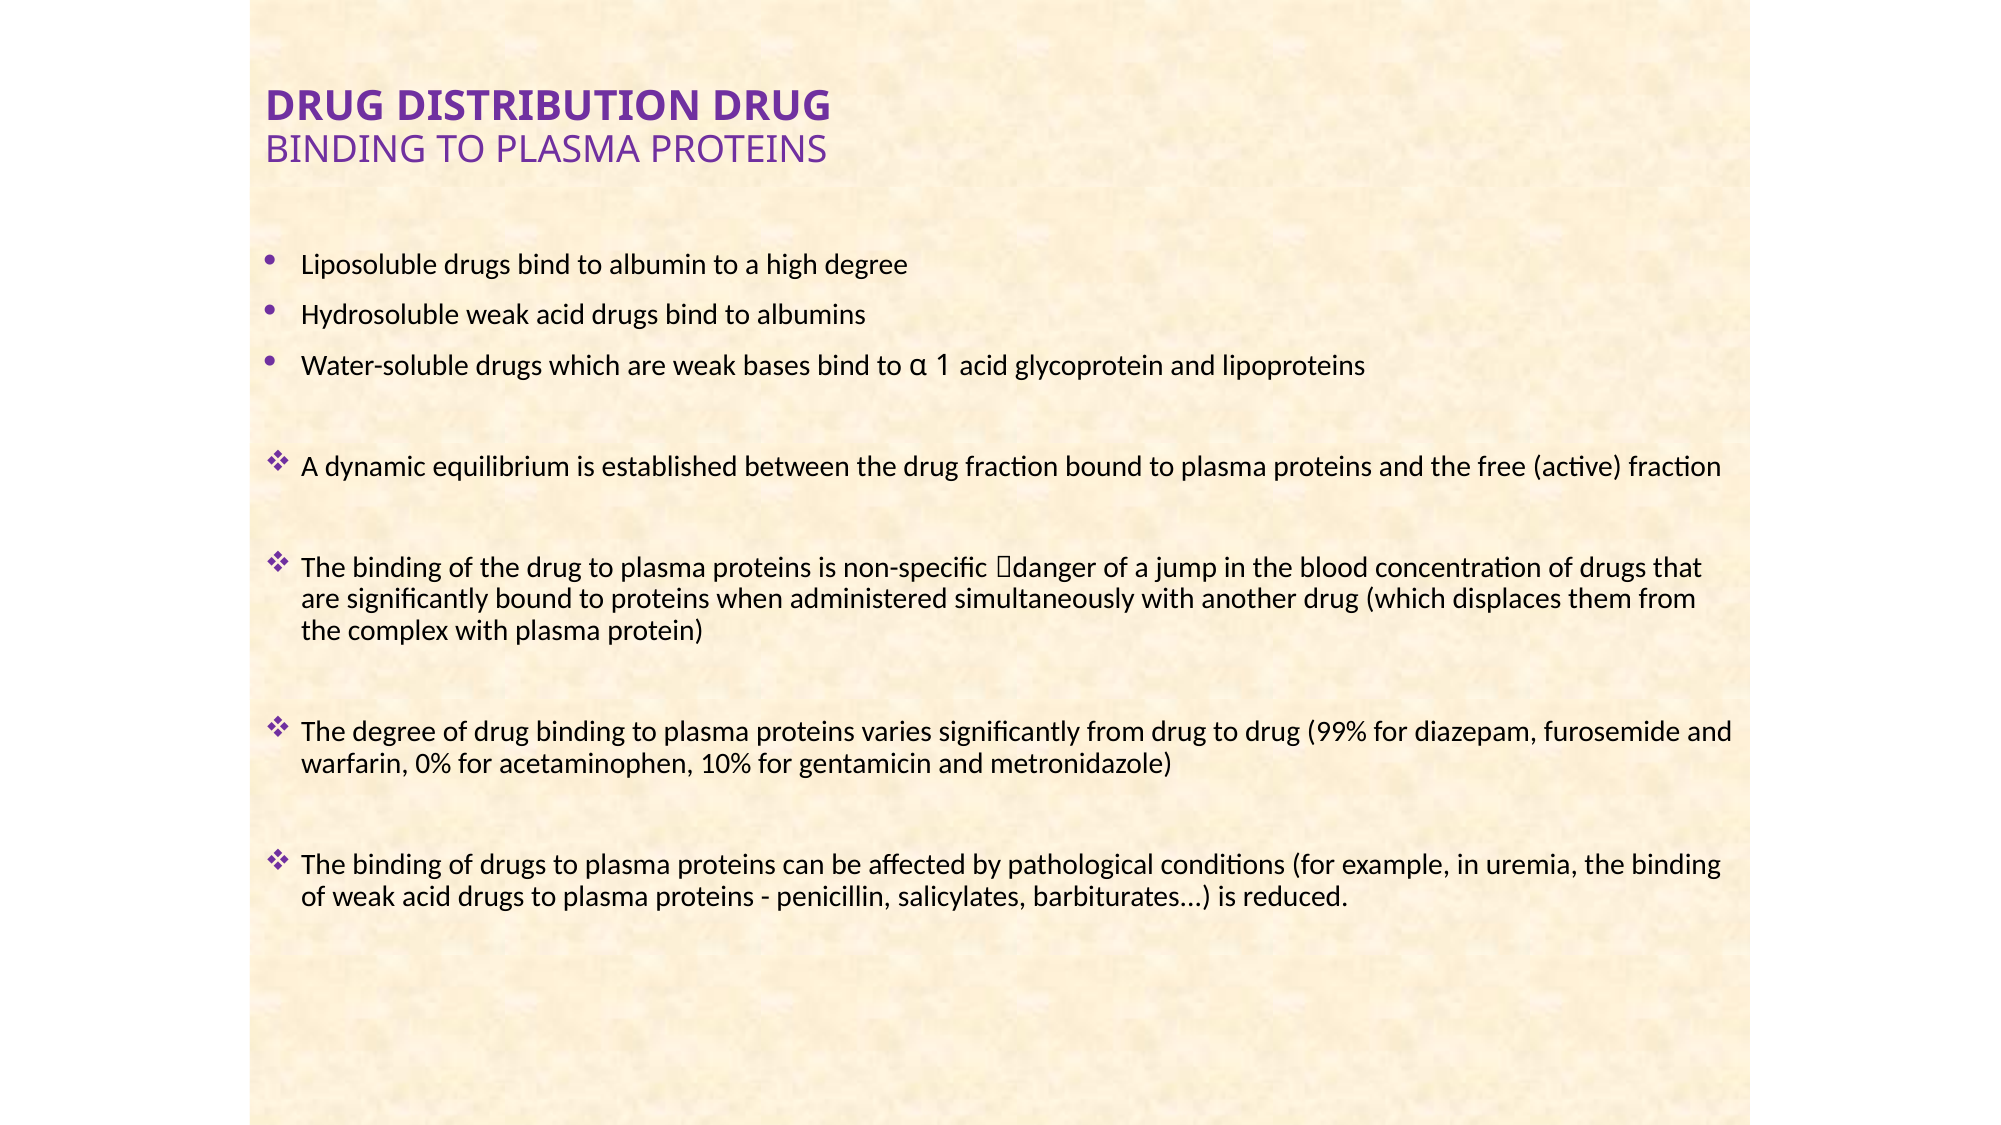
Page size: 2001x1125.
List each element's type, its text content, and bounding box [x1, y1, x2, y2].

list Liposoluble drugs bind to albumin to a high degree Hydrosoluble weak acid drugs bind to albumins Water-soluble drugs which are weak bases bind to α 1 acid glycoprotein and lipoproteins A dynamic equilibrium is established between the drug fraction bound to plasma proteins and the free (active) fraction The binding of the drug to plasma proteins is non-specific danger of a jump in the blood concentration of drugs that are significantly bound to proteins when administered simultaneously with another drug (which displaces them from the complex with plasma protein) The degree of drug binding to plasma proteins varies significantly from drug to drug (99% for diazepam, furosemide and warfarin, 0% for acetaminophen, 10% for gentamicin and metronidazole) The binding of drugs to plasma proteins can be affected by pathological conditions (for example, in uremia, the binding of weak acid drugs to plasma proteins - penicillin, salicylates, barbiturates...) is reduced. [249, 187, 1750, 1125]
title DRUG DISTRIBUTION DRUG BINDING TO PLASMA PROTEINS [249, 0, 1750, 187]
